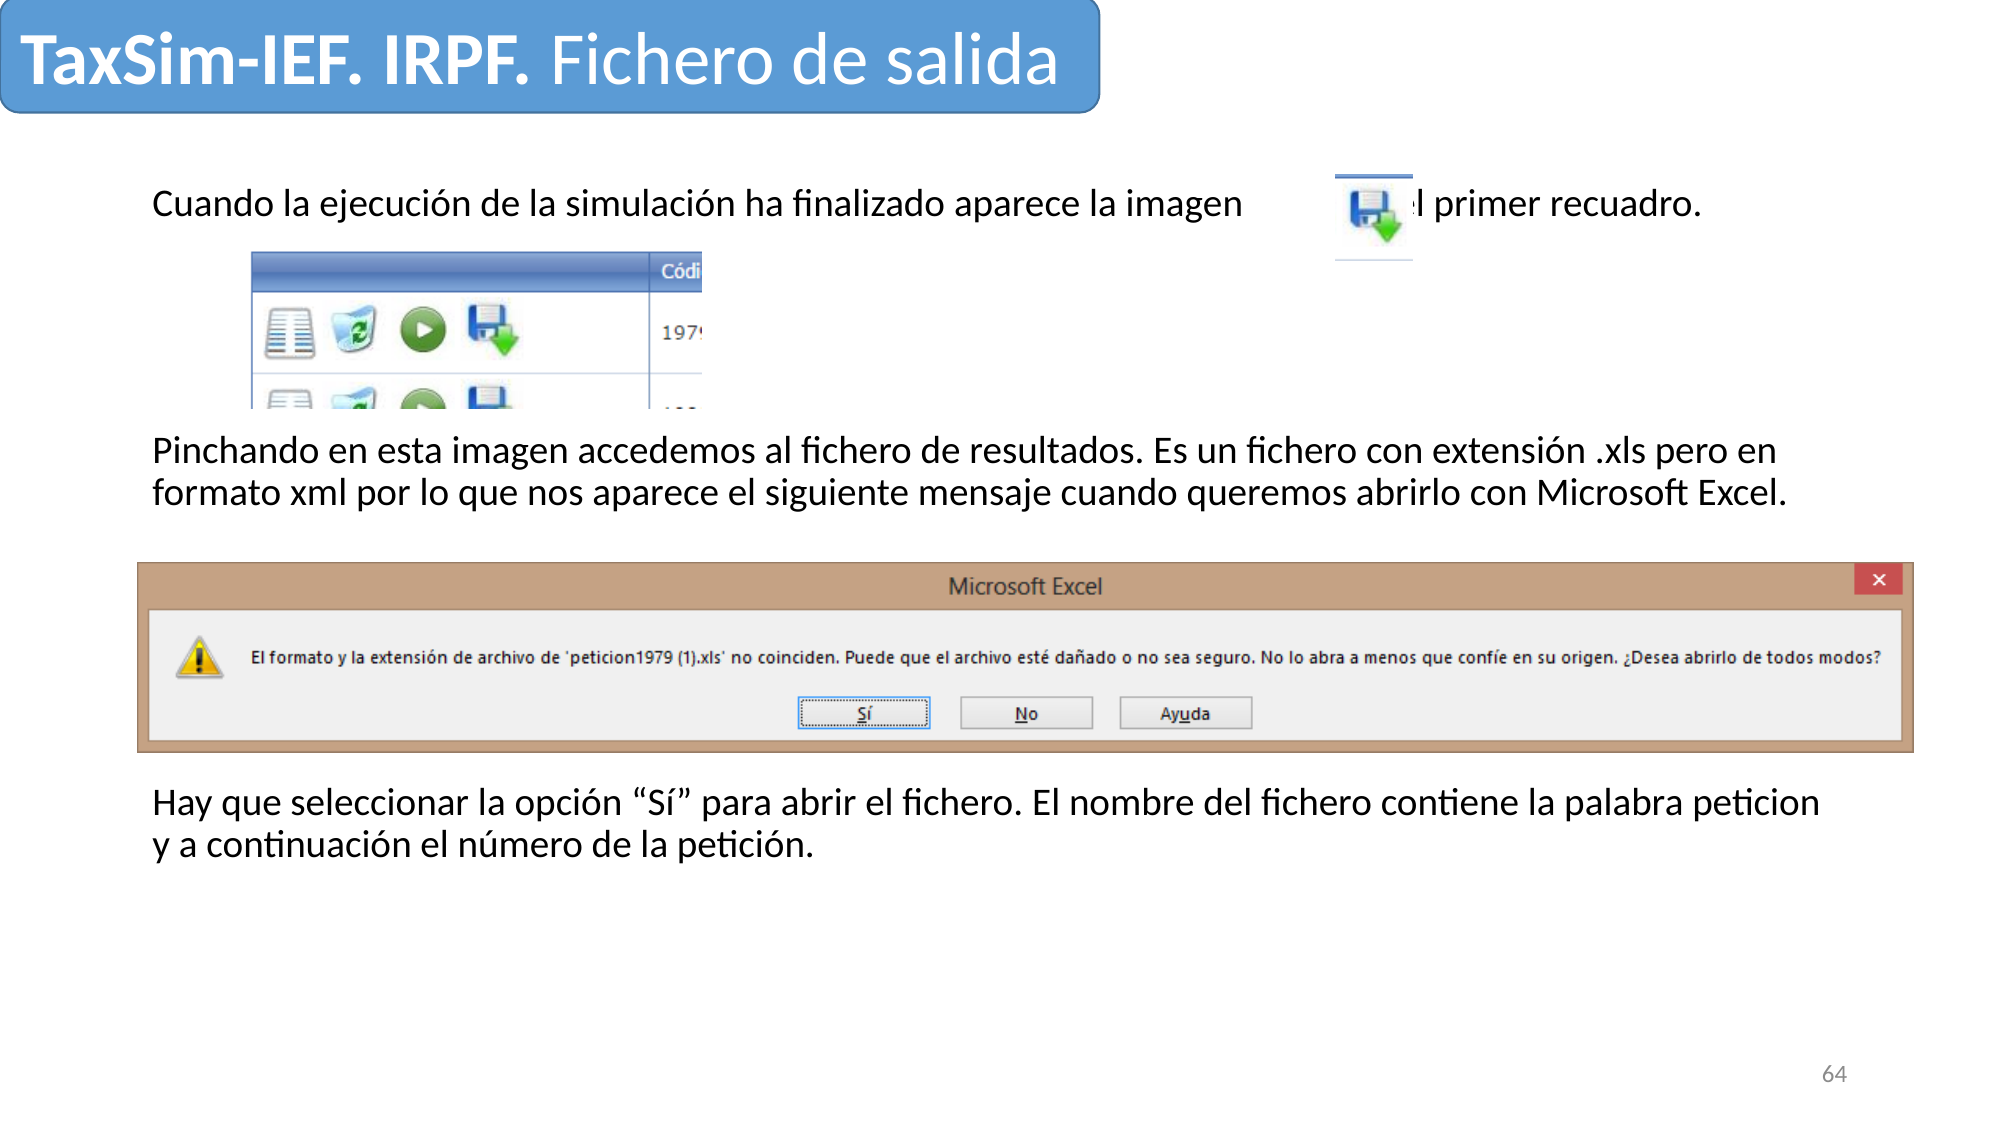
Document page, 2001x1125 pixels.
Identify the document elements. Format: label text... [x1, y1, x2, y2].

picture [1335, 174, 1413, 261]
list Cuando la ejecución de la simulación ha finalizado aparece la imagen en el primer recuadro. Pinchando en esta imagen accedemos al fichero de resultados. Es un fichero con extensión .xls pero en formato xml por lo que nos aparece el siguiente mensaje cuando queremos abrirlo con Microsoft Excel. Hay que seleccionar la opción “Sí” para abrir el fichero. El nombre del fichero contiene la palabra peticion y a continuación el número de la petición. [137, 175, 1863, 562]
picture [137, 562, 1915, 753]
list Cuando la ejecución de la simulación ha finalizado aparece la imagen en el primer recuadro. Pinchando en esta imagen accedemos al fichero de resultados. Es un fichero con extensión .xls pero en formato xml por lo que nos aparece el siguiente mensaje cuando queremos abrirlo con Microsoft Excel. Hay que seleccionar la opción “Sí” para abrir el fichero. El nombre del fichero contiene la palabra peticion y a continuación el número de la petición. [137, 753, 1863, 889]
slide_number 64 [1412, 1042, 1863, 1103]
text_box TaxSim-IEF. IRPF. Fichero de salida [0, 0, 1101, 114]
picture [217, 233, 702, 409]
